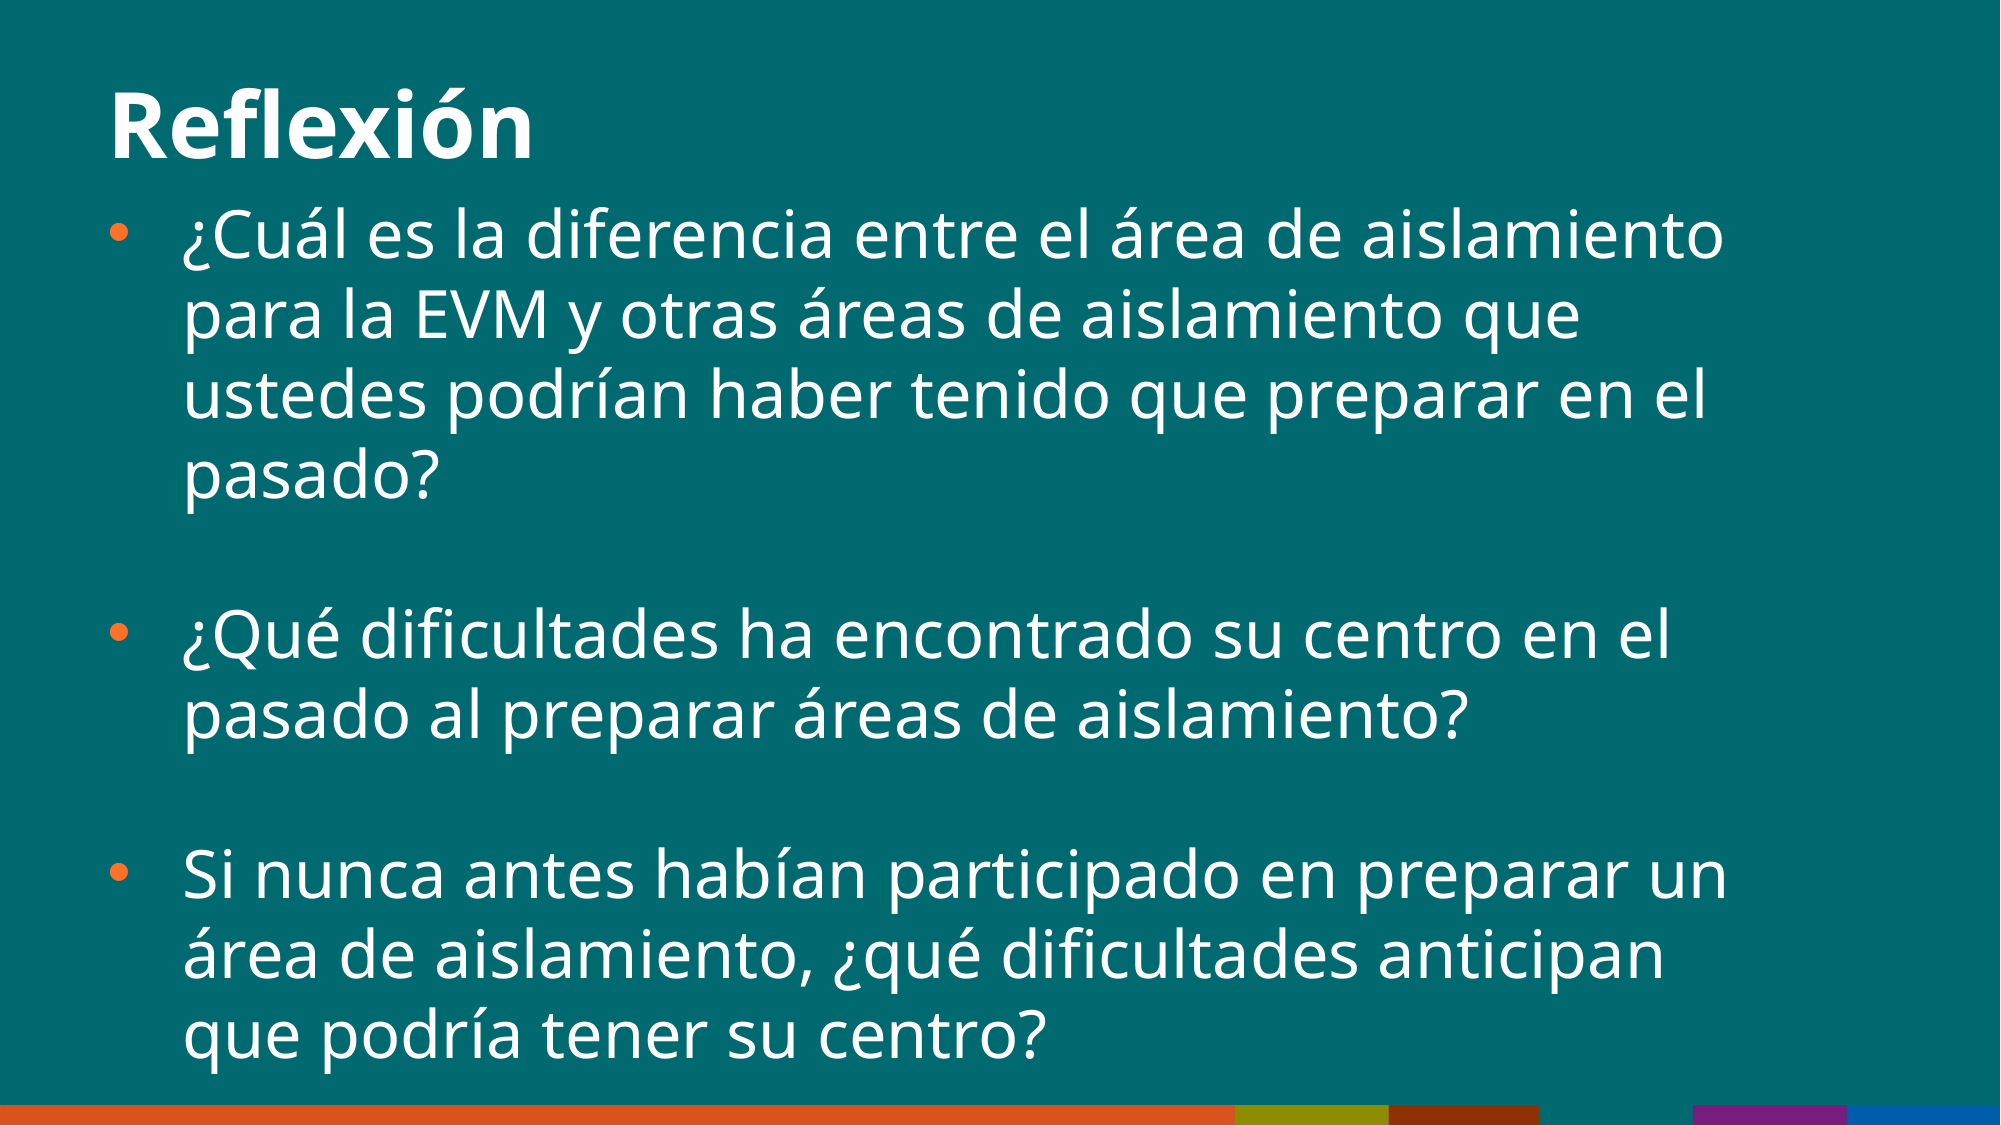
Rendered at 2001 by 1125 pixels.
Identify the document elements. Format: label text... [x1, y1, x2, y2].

text_box ¿Cuál es la diferencia entre el área de aislamiento para la EVM y otras áreas de aislamiento que ustedes podrían haber tenido que preparar en el pasado? ¿Qué dificultades ha encontrado su centro en el pasado al preparar áreas de aislamiento? Si nunca antes habían participado en preparar un área de aislamiento, ¿qué dificultades anticipan que podría tener su centro? [92, 184, 1810, 1079]
picture [0, 1105, 2000, 1125]
title Reflexión [92, 38, 1908, 185]
